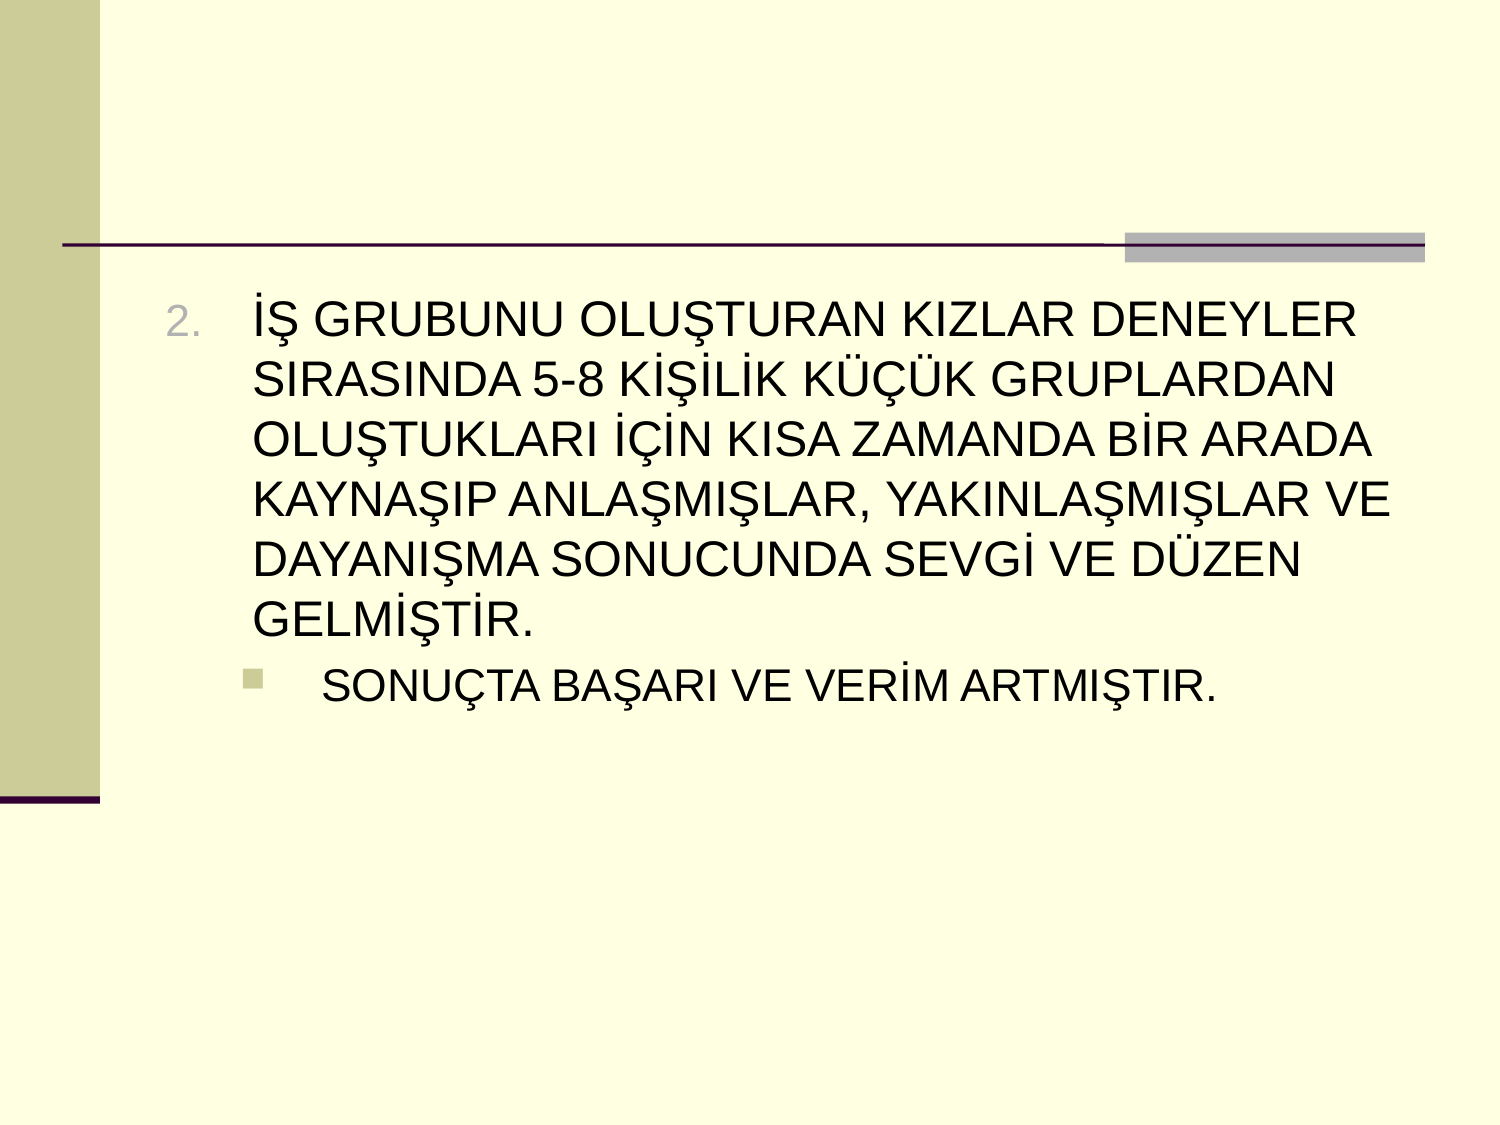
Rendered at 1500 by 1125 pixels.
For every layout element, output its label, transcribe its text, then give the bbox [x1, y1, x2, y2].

list İŞ GRUBUNU OLUŞTURAN KIZLAR DENEYLER SIRASINDA 5-8 KİŞİLİK KÜÇÜK GRUPLARDAN OLUŞTUKLARI İÇİN KISA ZAMANDA BİR ARADA KAYNAŞIP ANLAŞMIŞLAR, YAKINLAŞMIŞLAR VE DAYANIŞMA SONUCUNDA SEVGİ VE DÜZEN GELMİŞTİR. SONUÇTA BAŞARI VE VERİM ARTMIŞTIR. [149, 278, 1426, 1006]
